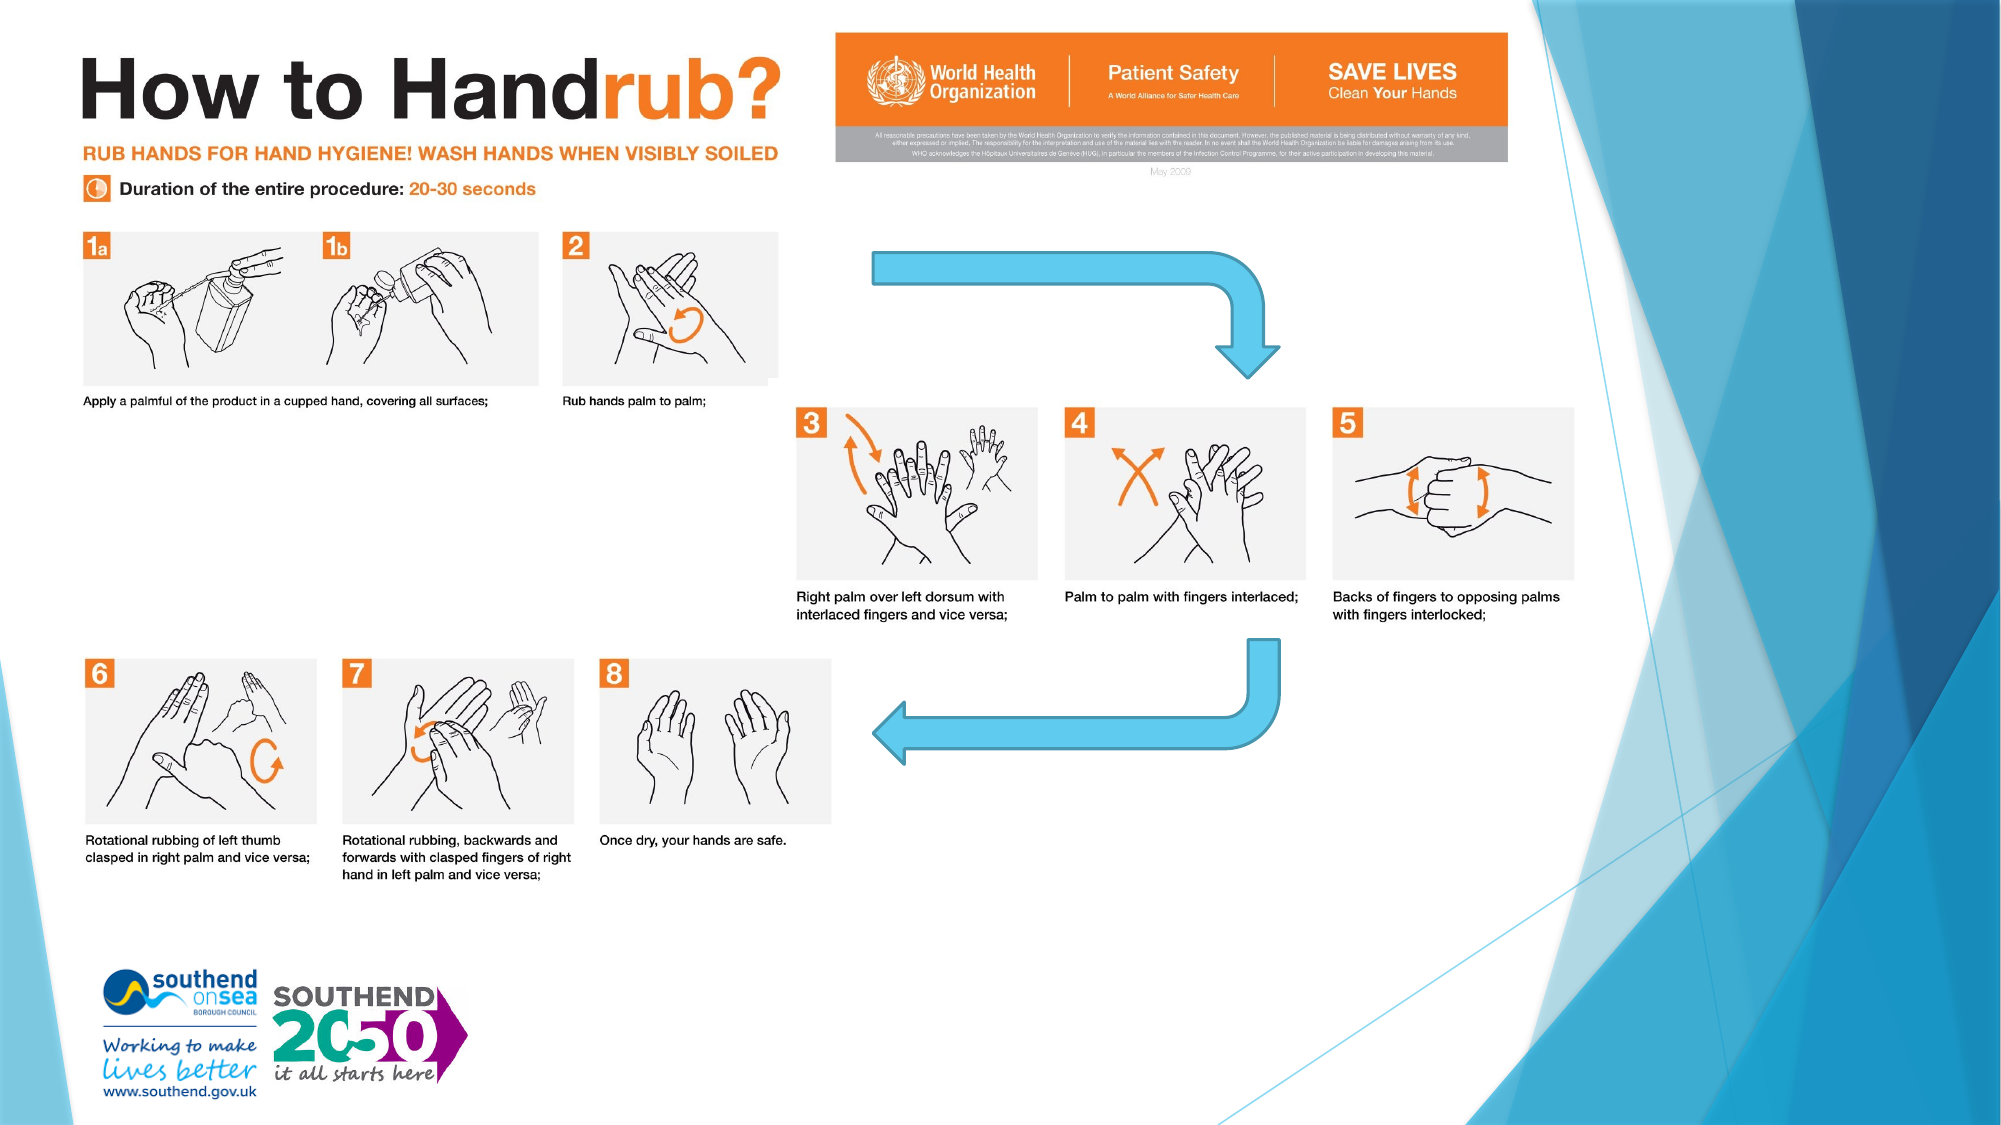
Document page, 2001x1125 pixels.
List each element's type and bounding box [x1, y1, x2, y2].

picture [94, 959, 468, 1111]
text_box [871, 251, 1281, 377]
text_box [872, 642, 1281, 766]
picture [58, 23, 1605, 896]
